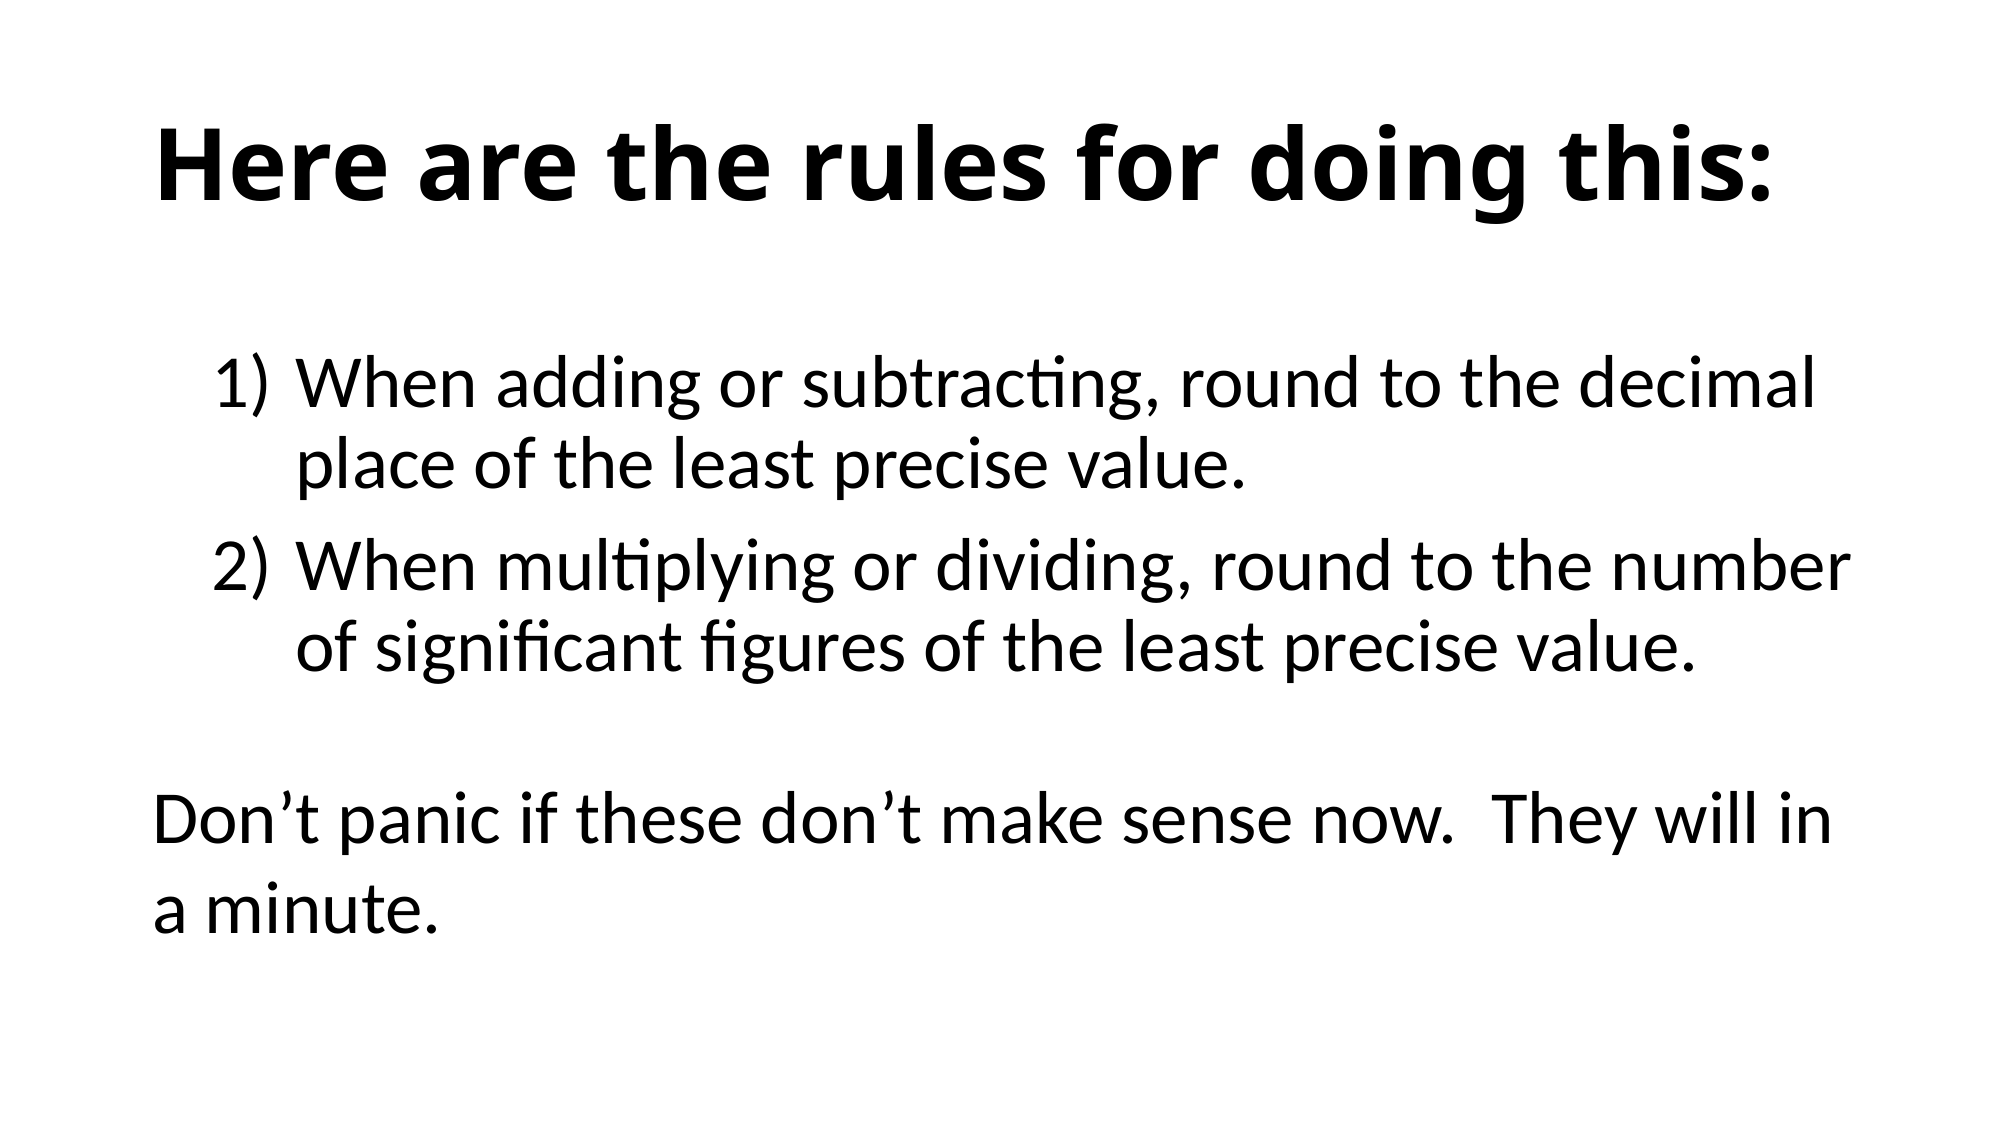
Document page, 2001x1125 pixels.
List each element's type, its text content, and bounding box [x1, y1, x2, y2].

title Here are the rules for doing this: [137, 59, 1863, 278]
text_box Don’t panic if these don’t make sense now. They will in a minute. [137, 761, 1863, 957]
list When adding or subtracting, round to the decimal place of the least precise value. When multiplying or dividing, round to the number of significant figures of the least precise value. [196, 335, 1922, 1050]
